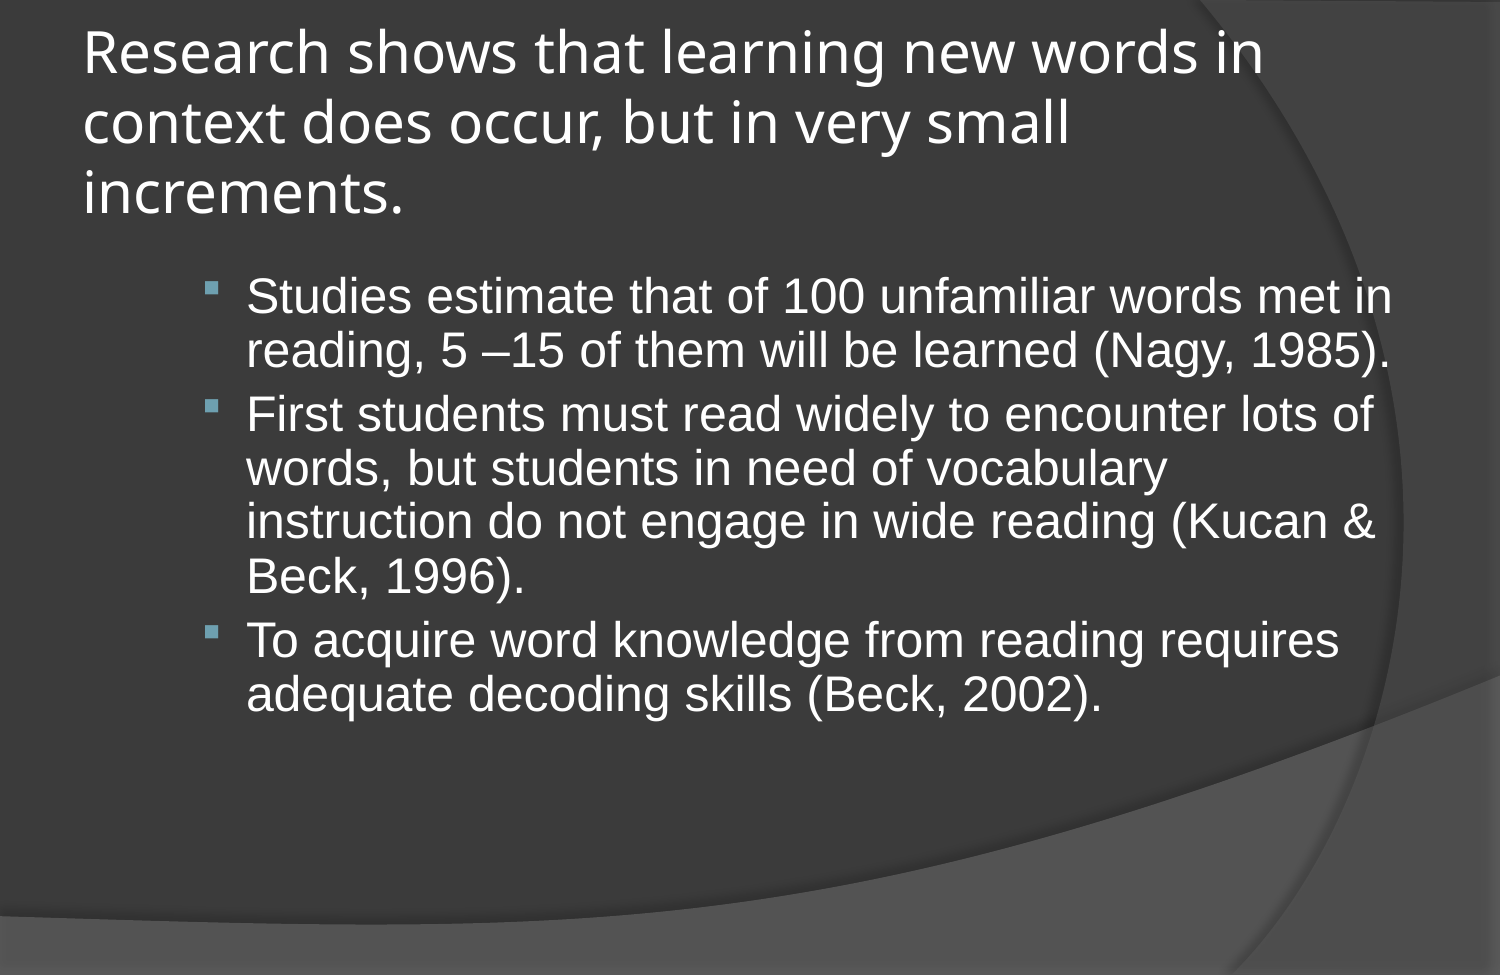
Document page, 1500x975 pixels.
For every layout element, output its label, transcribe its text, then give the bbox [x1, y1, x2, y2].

title Research shows that learning new words in context does occur, but in very small increments. [74, 38, 1301, 202]
list Studies estimate that of 100 unfamiliar words met in reading, 5 –15 of them will be learned (Nagy, 1985). First students must read widely to encounter lots of words, but students in need of vocabulary instruction do not engage in wide reading (Kucan & Beck, 1996). To acquire word knowledge from reading requires adequate decoding skills (Beck, 2002). [112, 262, 1426, 901]
